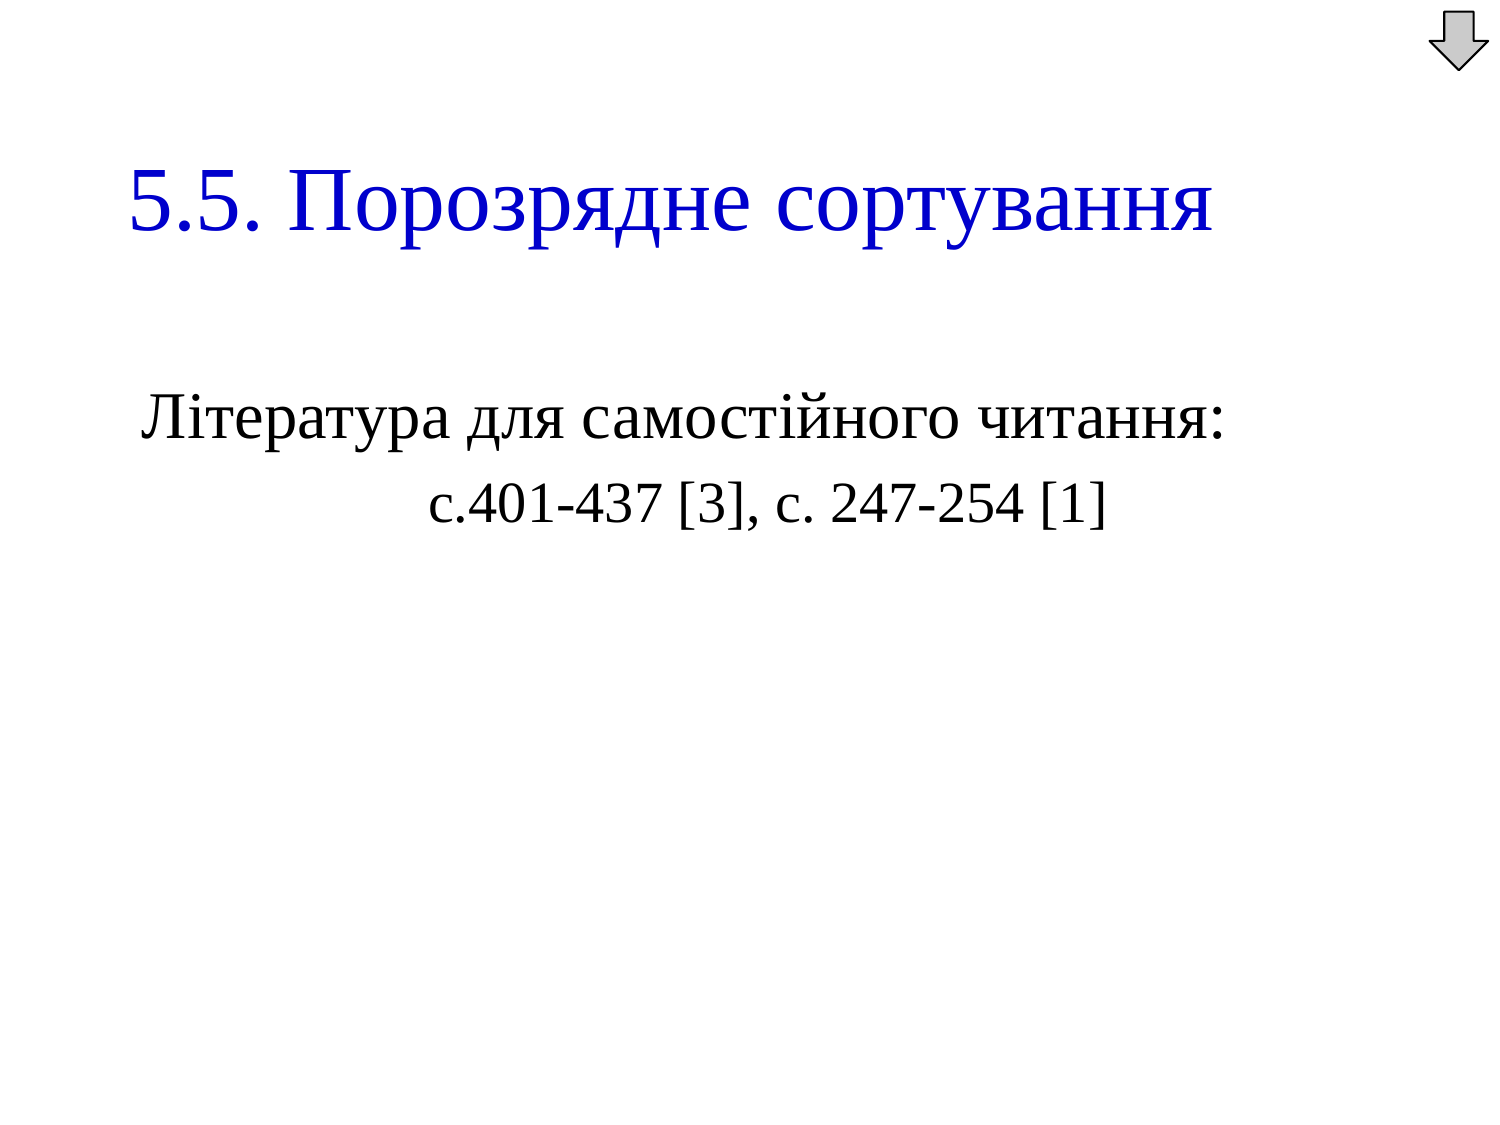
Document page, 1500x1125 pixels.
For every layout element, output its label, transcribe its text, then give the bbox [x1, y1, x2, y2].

text_box [1429, 11, 1489, 71]
title 5.5. Порозрядне сортування [111, 99, 1500, 288]
list Література для самостійного читання: с.401-437 [3], с. 247-254 [1] [111, 373, 1388, 552]
